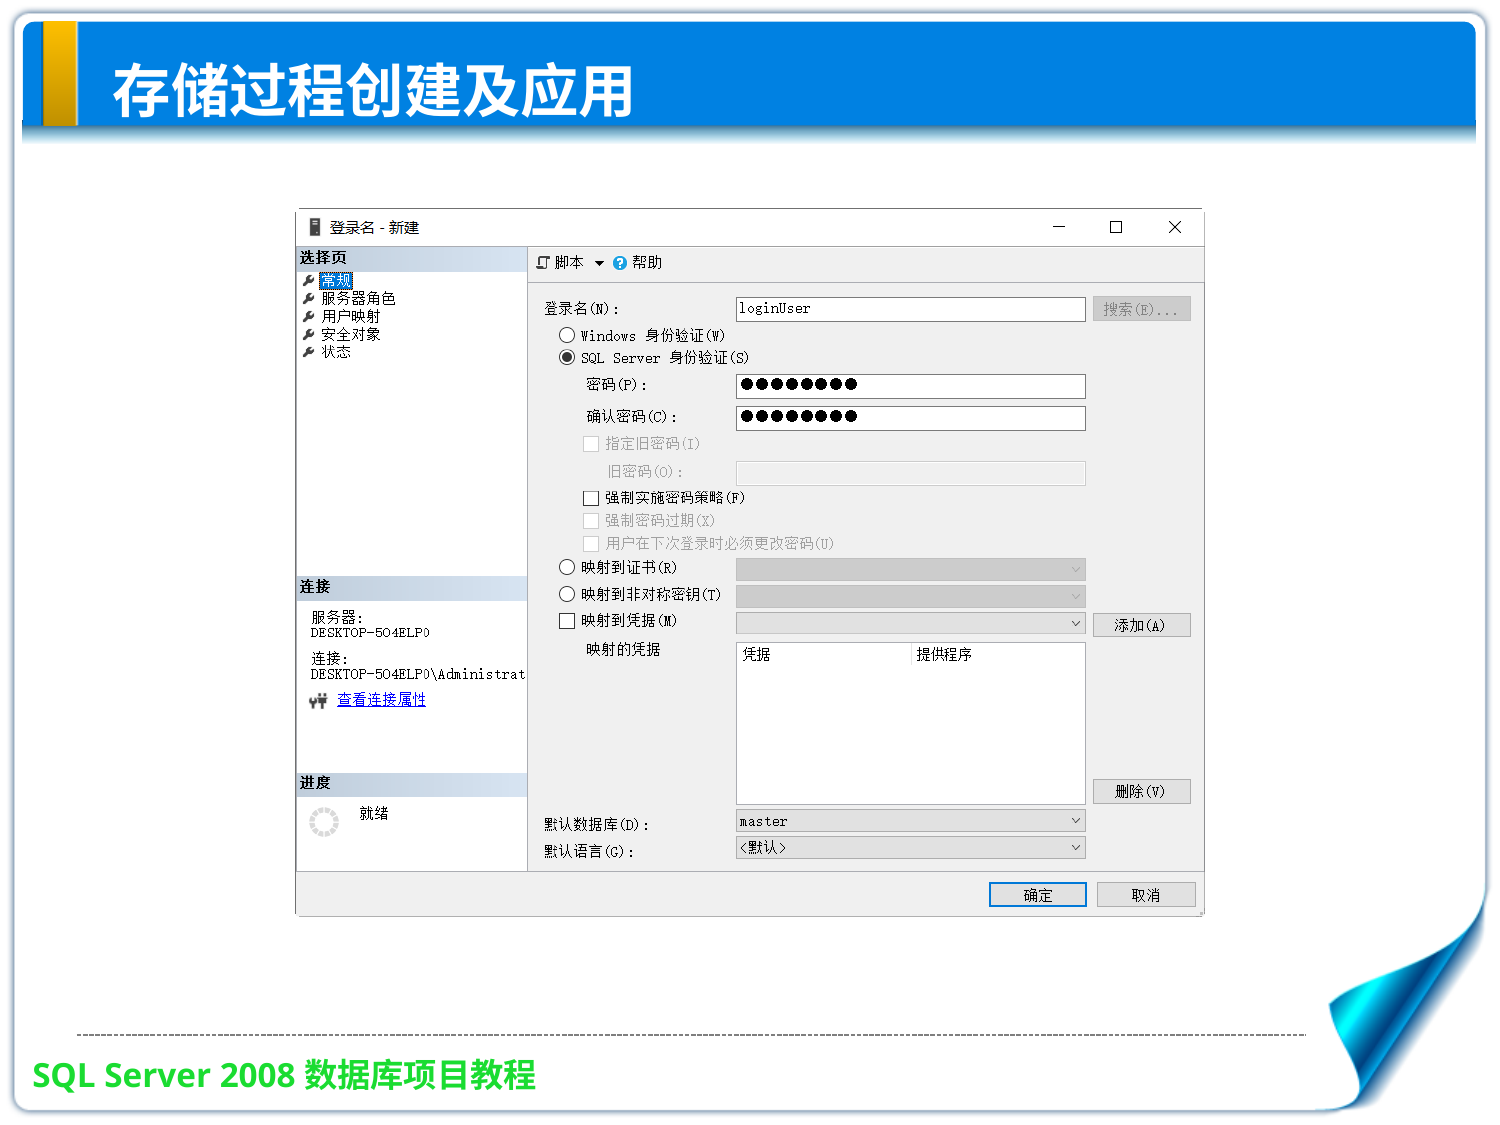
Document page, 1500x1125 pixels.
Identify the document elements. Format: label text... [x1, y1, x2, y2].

picture [0, 0, 1500, 1125]
text_box 存储过程创建及应用 [98, 46, 653, 132]
